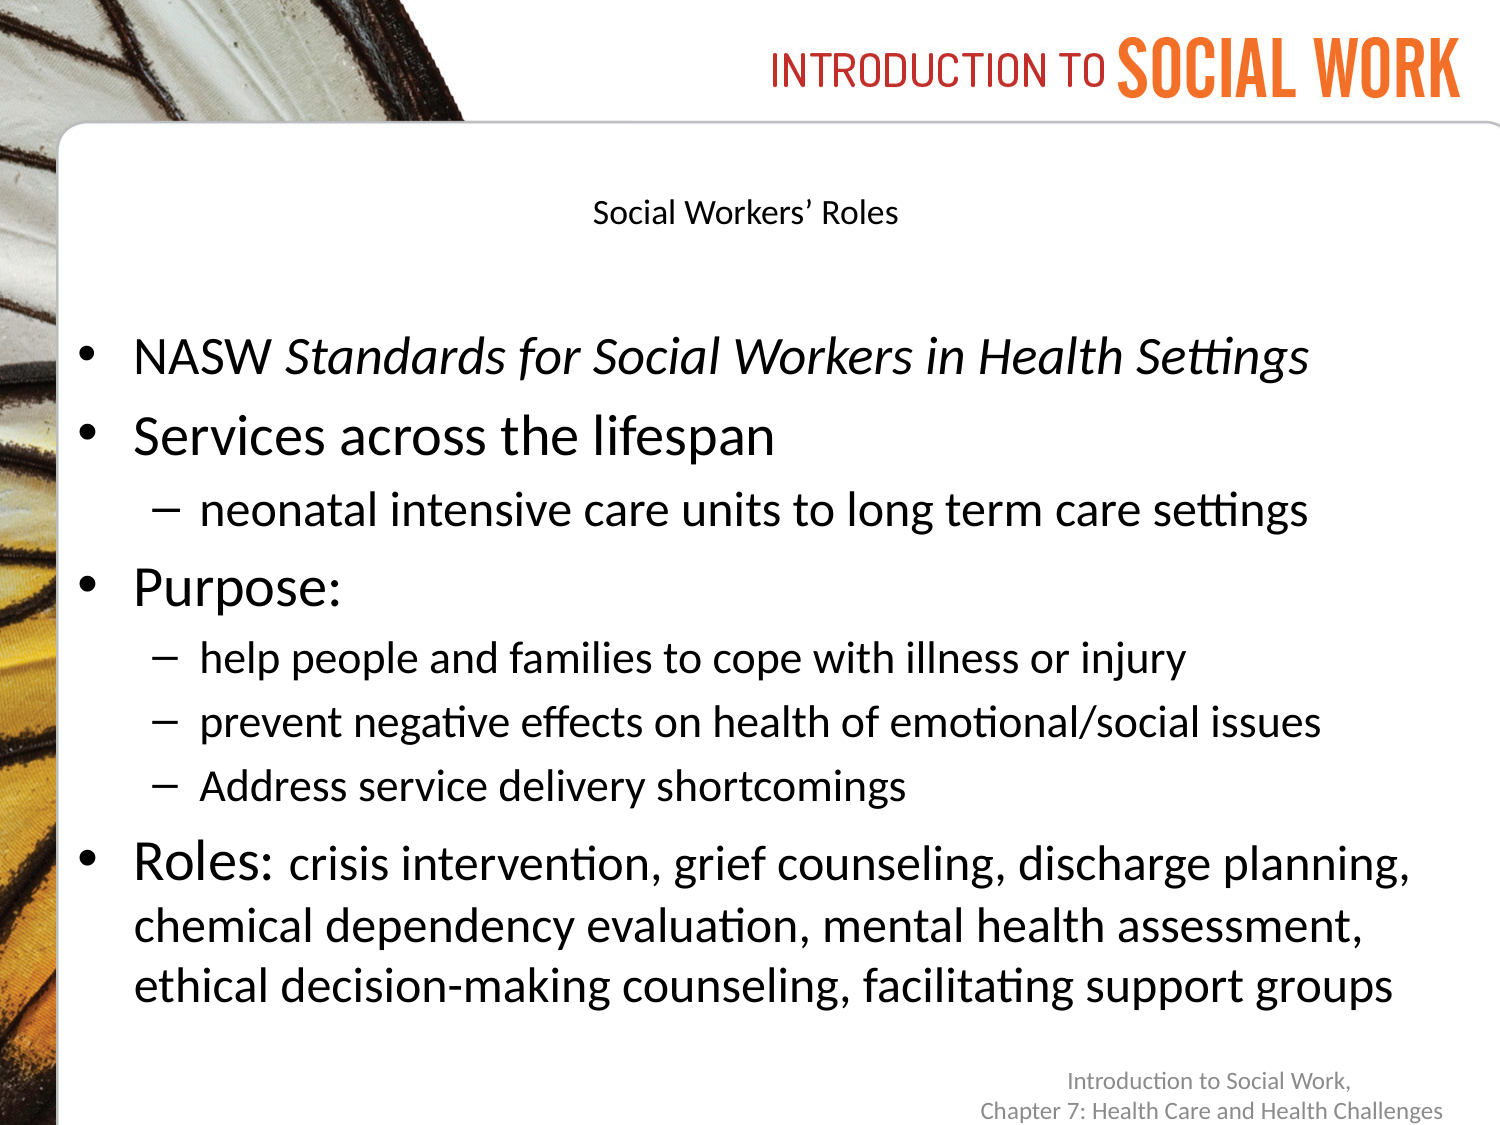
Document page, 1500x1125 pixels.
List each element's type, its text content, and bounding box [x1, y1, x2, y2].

list NASW Standards for Social Workers in Health Settings Services across the lifespan neonatal intensive care units to long term care settings Purpose: help people and families to cope with illness or injury prevent negative effects on health of emotional/social issues Address service delivery shortcomings Roles: crisis intervention, grief counseling, discharge planning, chemical dependency evaluation, mental health assessment, ethical decision-making counseling, facilitating support groups [62, 312, 1500, 1050]
footer Introduction to Social Work, Chapter 7: Health Care and Health Challenges [950, 1065, 1475, 1125]
title Social Workers’ Roles [75, 137, 1425, 283]
picture [0, 0, 1500, 1125]
